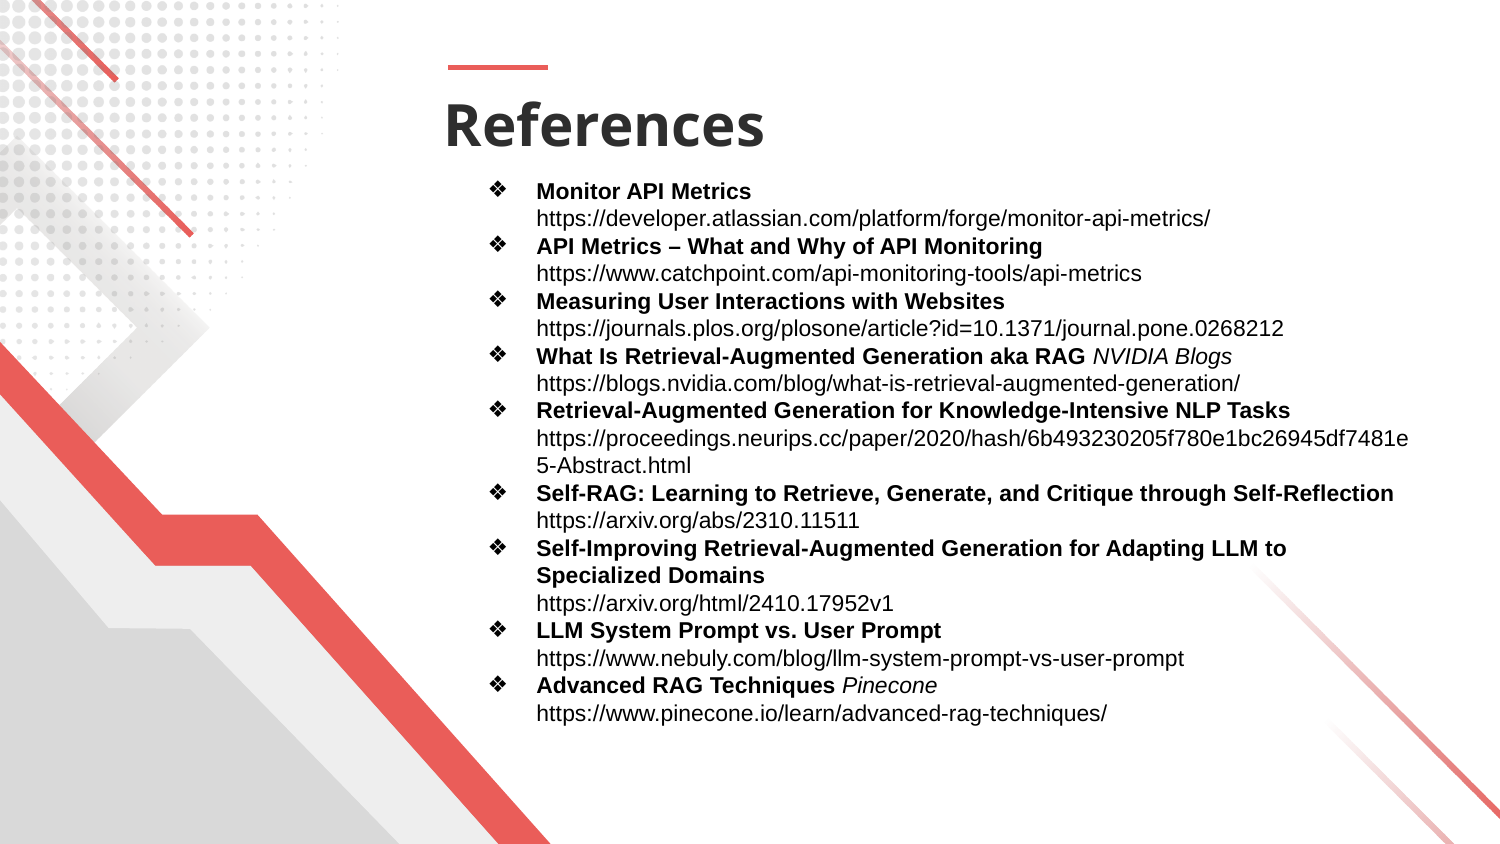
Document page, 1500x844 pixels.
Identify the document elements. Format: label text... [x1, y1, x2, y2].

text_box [63, 407, 210, 514]
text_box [0, 135, 210, 407]
picture [0, 0, 194, 238]
list Monitor API Metrics https://developer.atlassian.com/platform/forge/monitor-api-metrics/ API Metrics – What and Why of API Monitoring https://www.catchpoint.com/api-monitoring-tools/api-metrics Measuring User Interactions with Websites https://journals.plos.org/plosone/article?id=10.1371/journal.pone.0268212 What Is Retrieval-Augmented Generation aka RAG NVIDIA Blogs https://blogs.nvidia.com/blog/what-is-retrieval-augmented-generation/ Retrieval-Augmented Generation for Knowledge-Intensive NLP Tasks https://proceedings.neurips.cc/paper/2020/hash/6b493230205f780e1bc26945df7481e5-Abstract.html Self-RAG: Learning to Retrieve, Generate, and Critique through Self-Reflection https://arxiv.org/abs/2310.11511 Self-Improving Retrieval-Augmented Generation for Adapting LLM to Specialized Domains https://arxiv.org/html/2410.17952v1 LLM System Prompt vs. User Prompt https://www.nebuly.com/blog/llm-system-prompt-vs-user-prompt Advanced RAG Techniques Pinecone https://www.pinecone.io/learn/advanced-rag-techniques/ [446, 161, 1426, 732]
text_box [1246, 561, 1500, 844]
title References [428, 72, 1382, 167]
